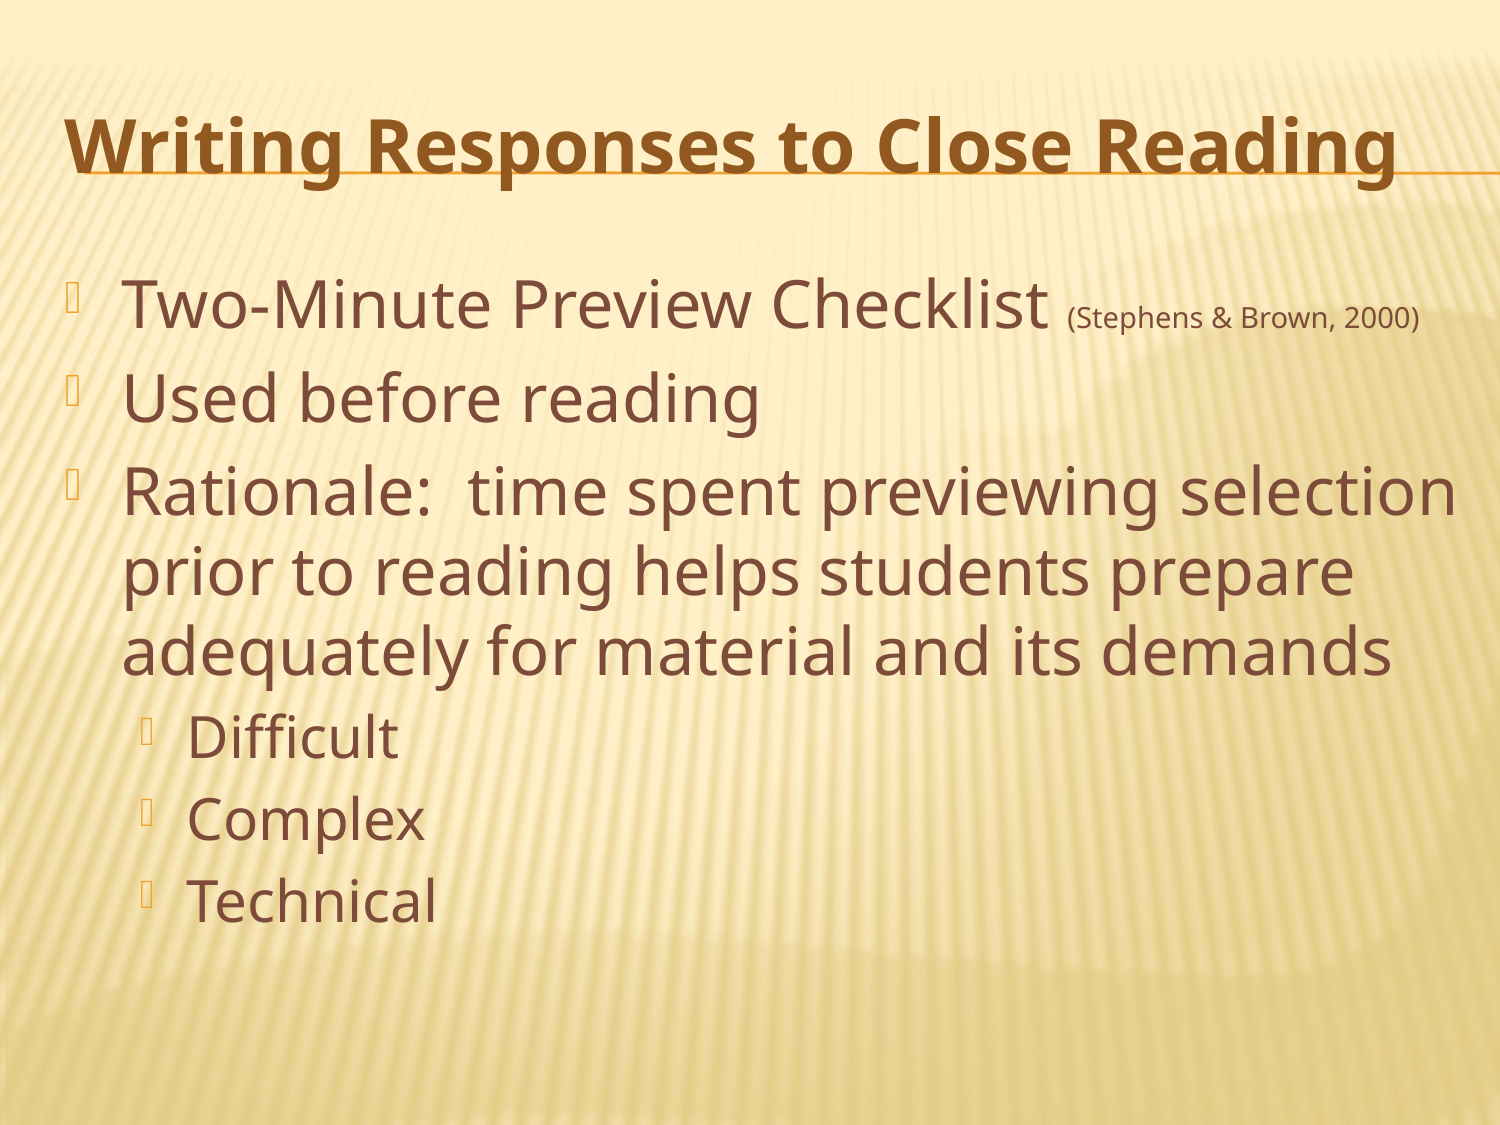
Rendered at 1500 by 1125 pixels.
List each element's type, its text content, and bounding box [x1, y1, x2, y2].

title Writing Responses to Close Reading [50, 75, 1475, 213]
list Two-Minute Preview Checklist (Stephens & Brown, 2000) Used before reading Rationale: time spent previewing selection prior to reading helps students prepare adequately for material and its demands Difficult Complex Technical [50, 254, 1475, 998]
